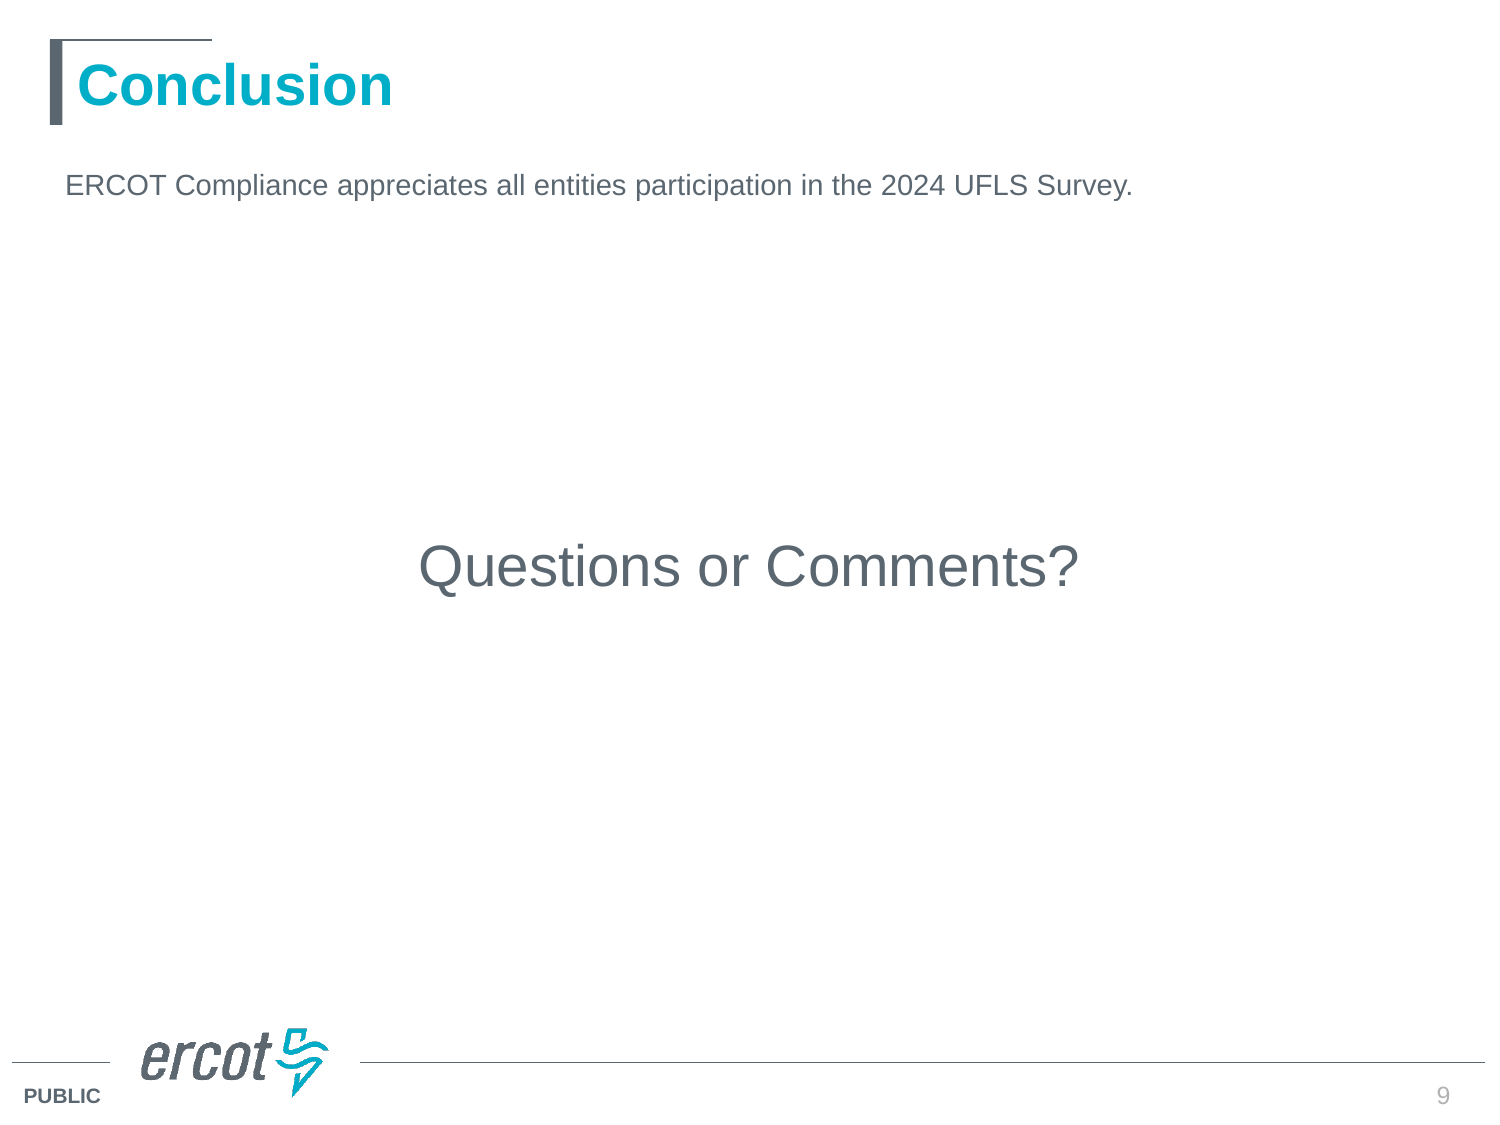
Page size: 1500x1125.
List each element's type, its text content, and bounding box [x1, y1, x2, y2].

list ERCOT Compliance appreciates all entities participation in the 2024 UFLS Survey. Questions or Comments? [50, 159, 1450, 988]
title Conclusion [62, 39, 1450, 125]
slide_number 9 [1400, 1076, 1488, 1113]
picture [137, 1024, 332, 1100]
